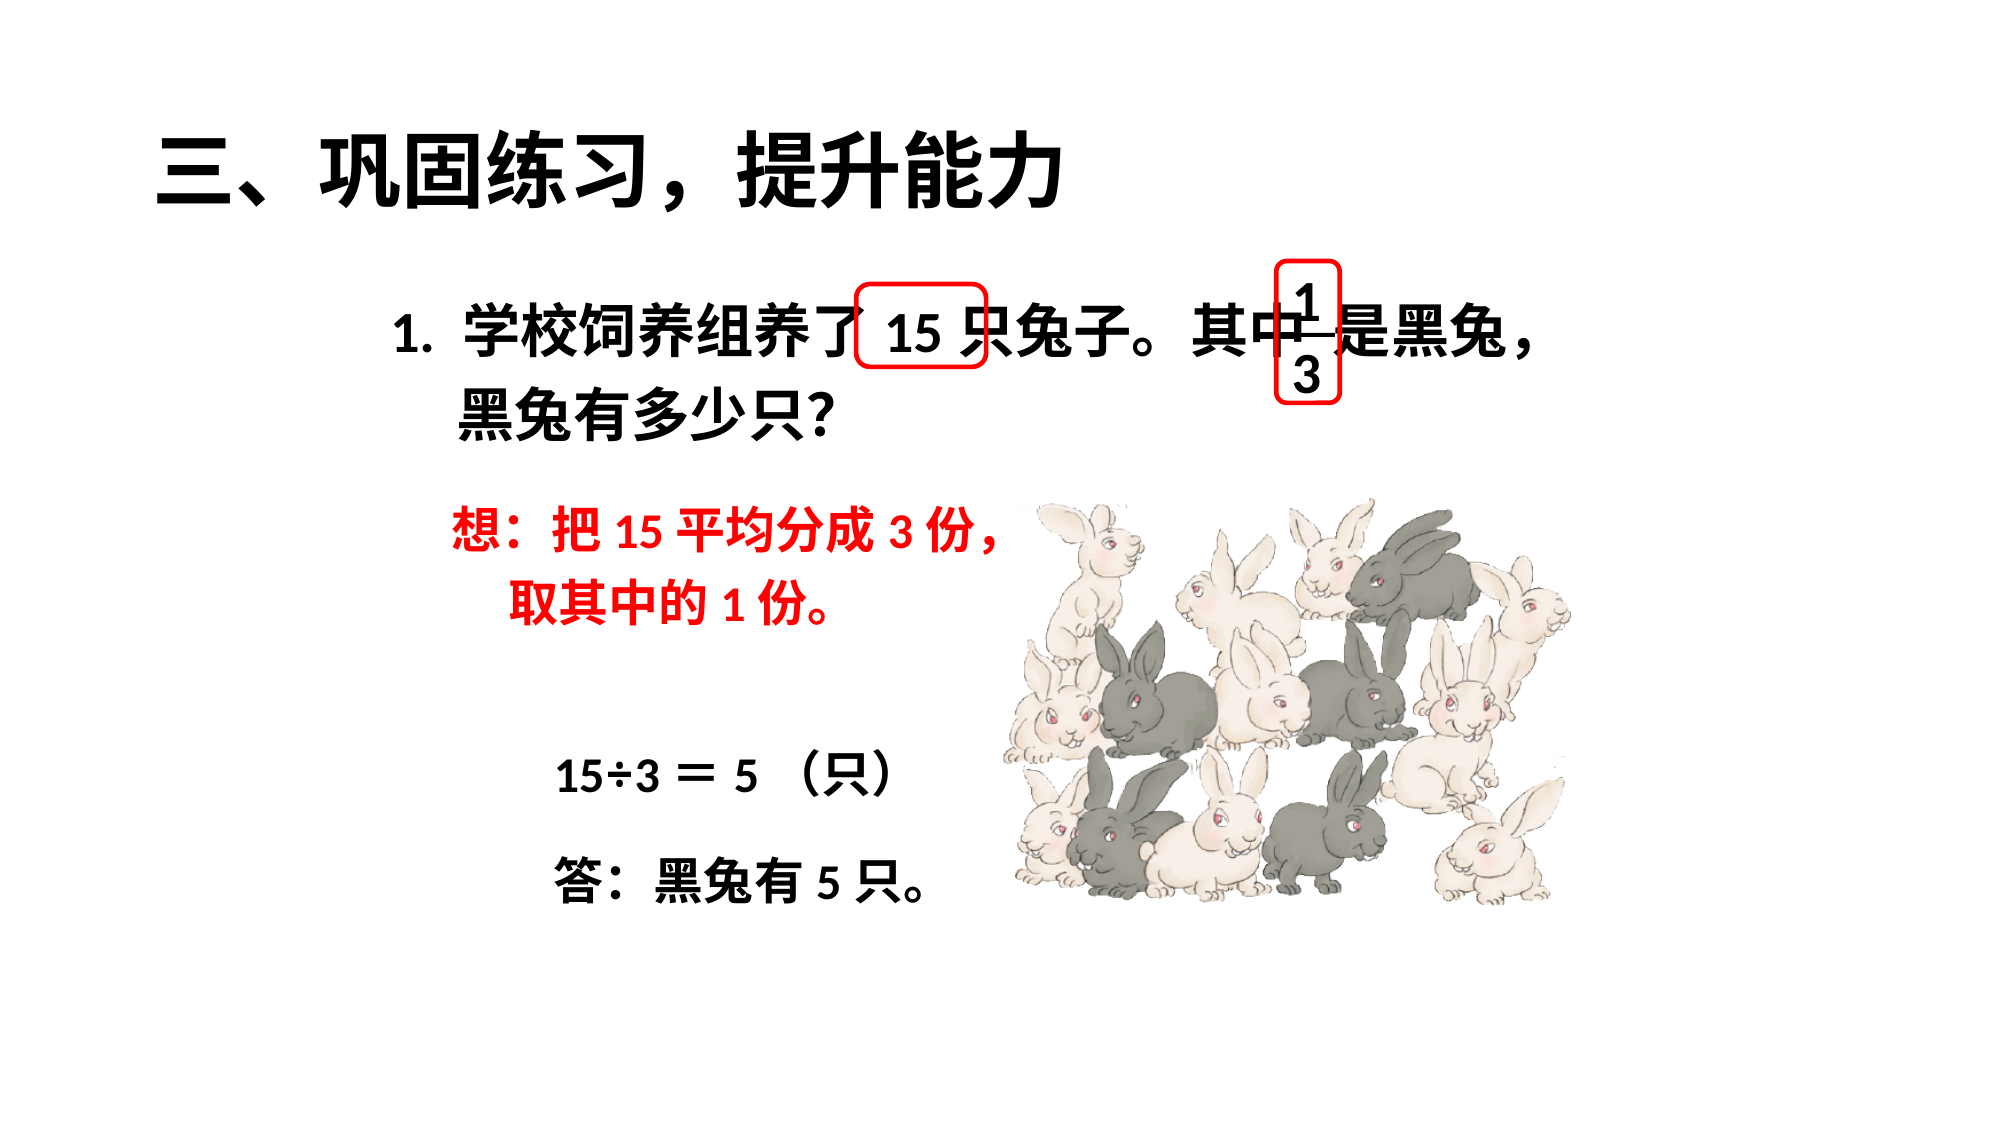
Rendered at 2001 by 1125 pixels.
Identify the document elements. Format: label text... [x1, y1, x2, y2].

picture [984, 493, 1618, 922]
text_box 答：黑兔有5只。 [539, 829, 984, 917]
text_box 想：把15平均分成3份， 取其中的1份。 [436, 479, 1249, 639]
text_box 15÷3＝5（只） [539, 723, 984, 811]
title 三、巩固练习，提升能力 [137, 59, 1863, 278]
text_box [375, 241, 1686, 458]
